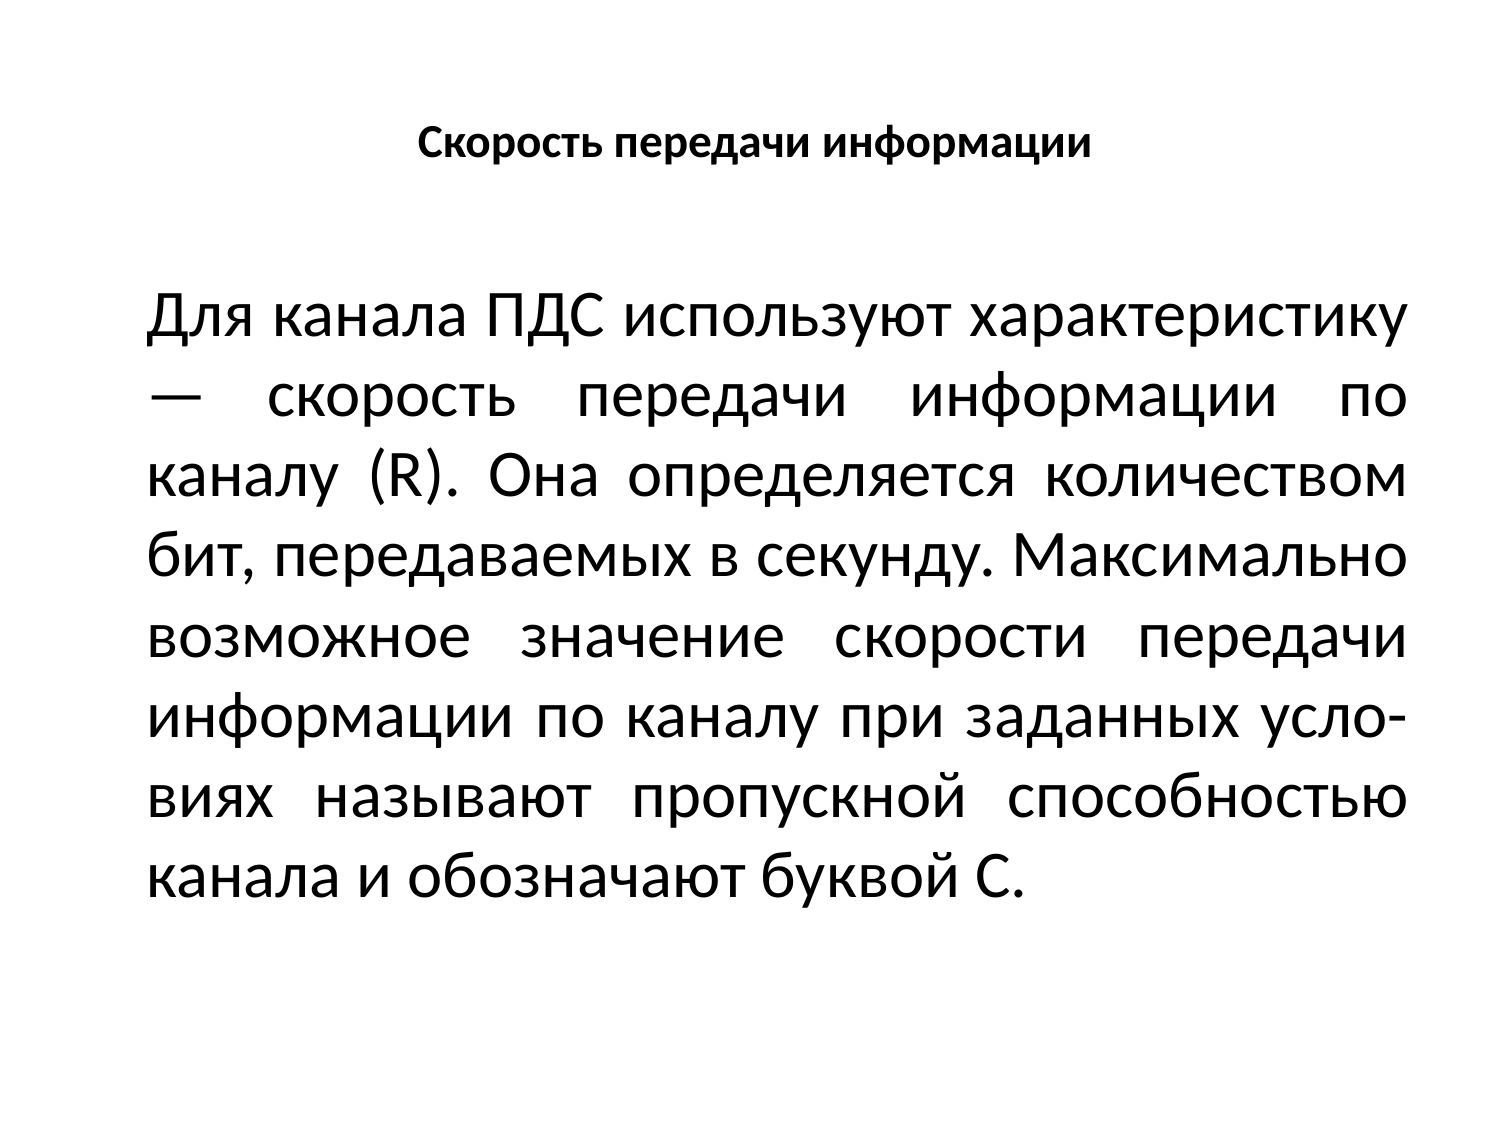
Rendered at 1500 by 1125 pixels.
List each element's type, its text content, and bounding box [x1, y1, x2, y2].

title Скорость передачи информации [75, 45, 1425, 233]
list Для канала ПДС используют характеристику — скорость передачи информации по каналу (R). Она определяется количеством бит, передаваемых в секунду. Максимально возможное значение скорости передачи информации по каналу при заданных усло- виях называют пропускной способностью канала и обозначают буквой С. [75, 262, 1425, 1005]
